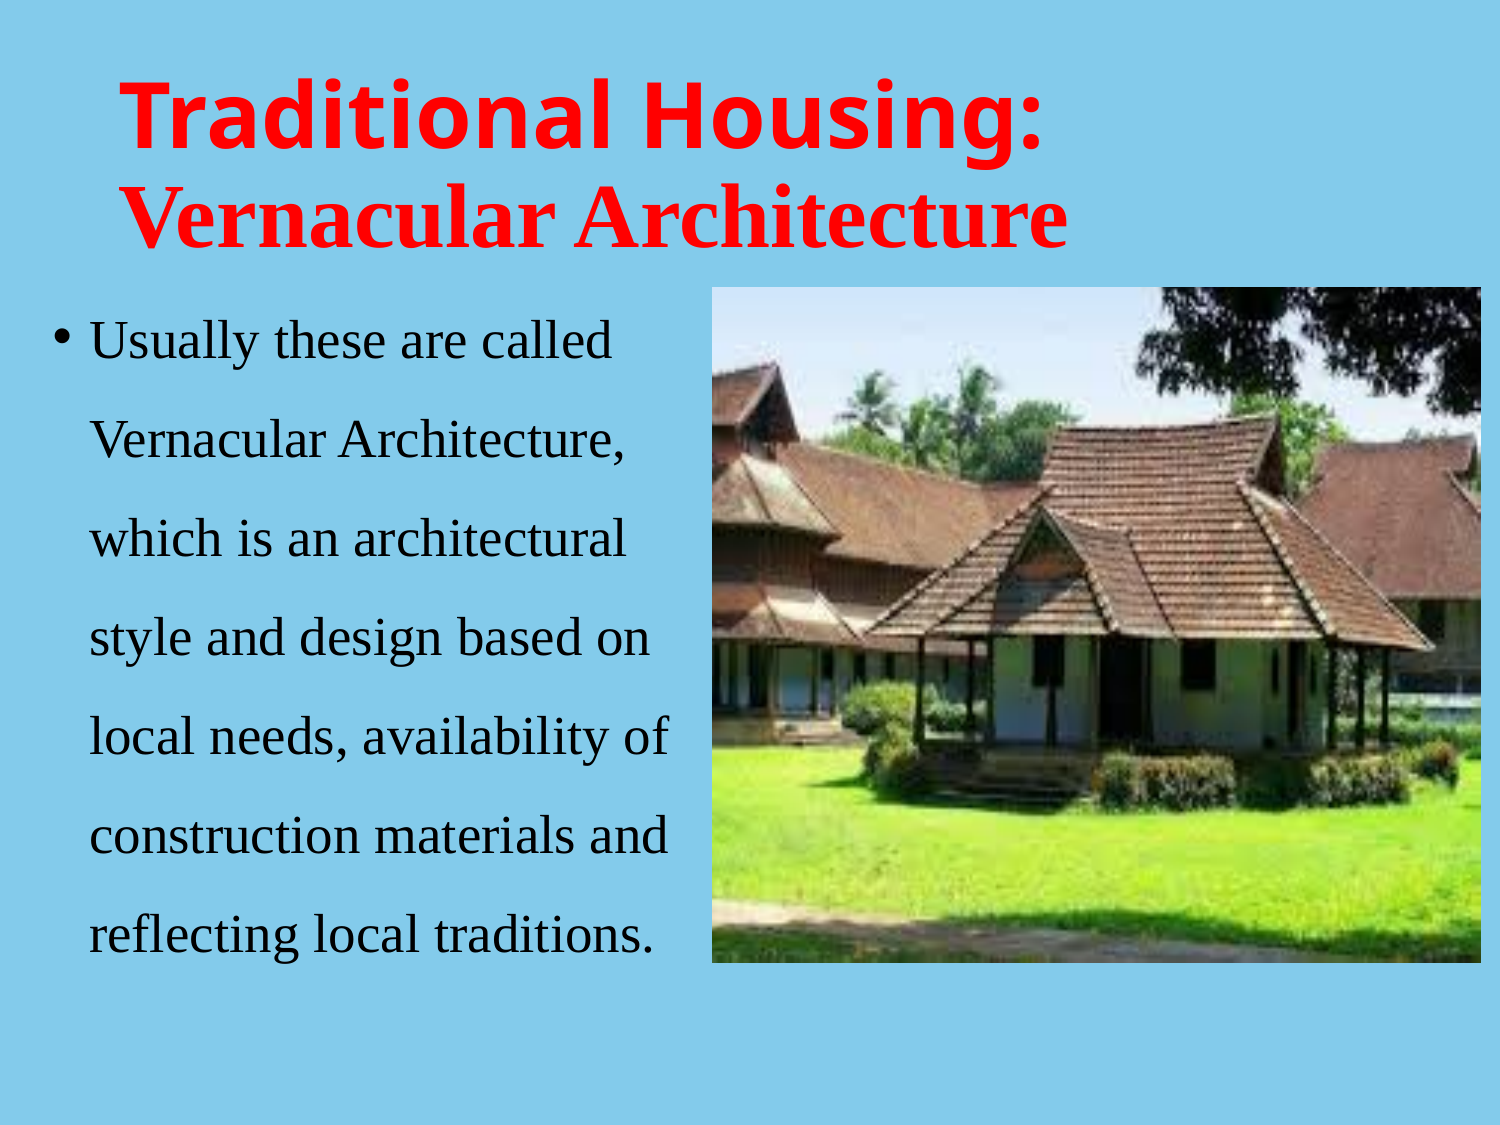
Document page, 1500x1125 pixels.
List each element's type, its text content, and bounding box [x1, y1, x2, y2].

list Usually these are called Vernacular Architecture, which is an architectural style and design based on local needs, availability of construction materials and reflecting local traditions. [37, 262, 700, 1005]
title Traditional Housing: Vernacular Architecture [103, 59, 1397, 278]
picture [711, 286, 1481, 963]
